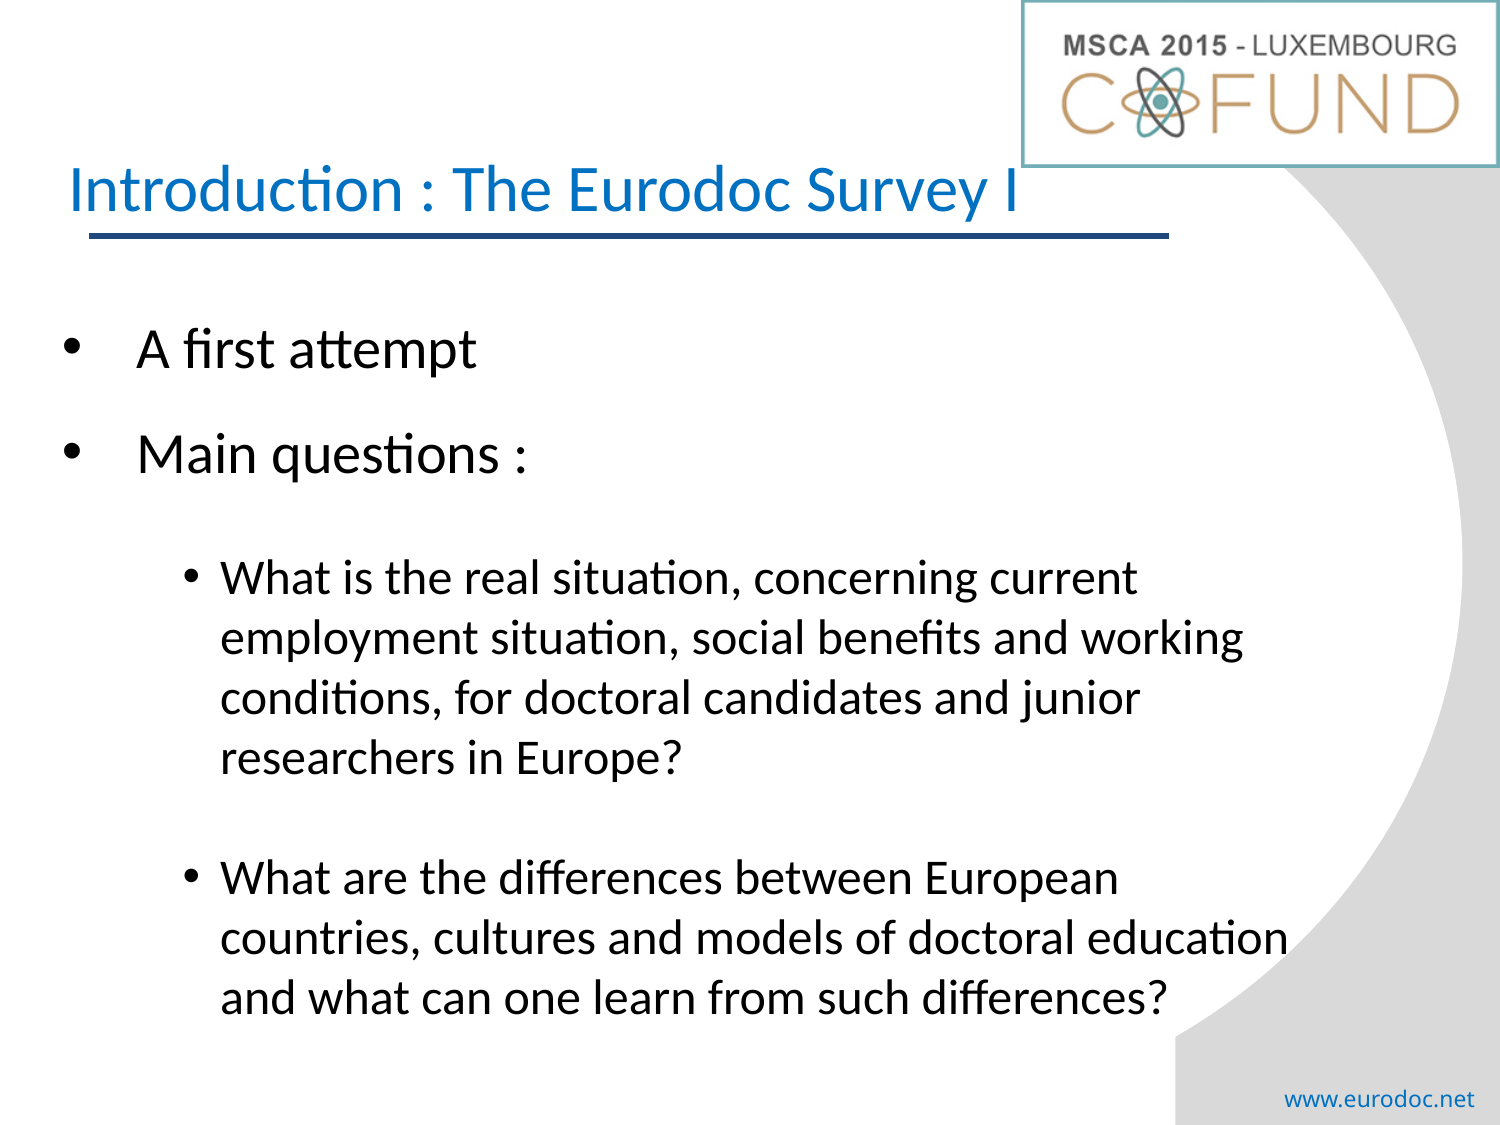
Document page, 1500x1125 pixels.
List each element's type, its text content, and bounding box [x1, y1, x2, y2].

list A first attempt Main questions : What is the real situation, concerning current employment situation, social benefits and working conditions, for doctoral candidates and junior researchers in Europe? What are the differences between European countries, cultures and models of doctoral education and what can one learn from such differences? [17, 267, 1341, 1012]
picture [1021, 0, 1500, 168]
title Introduction : The Eurodoc Survey I [53, 101, 1140, 267]
